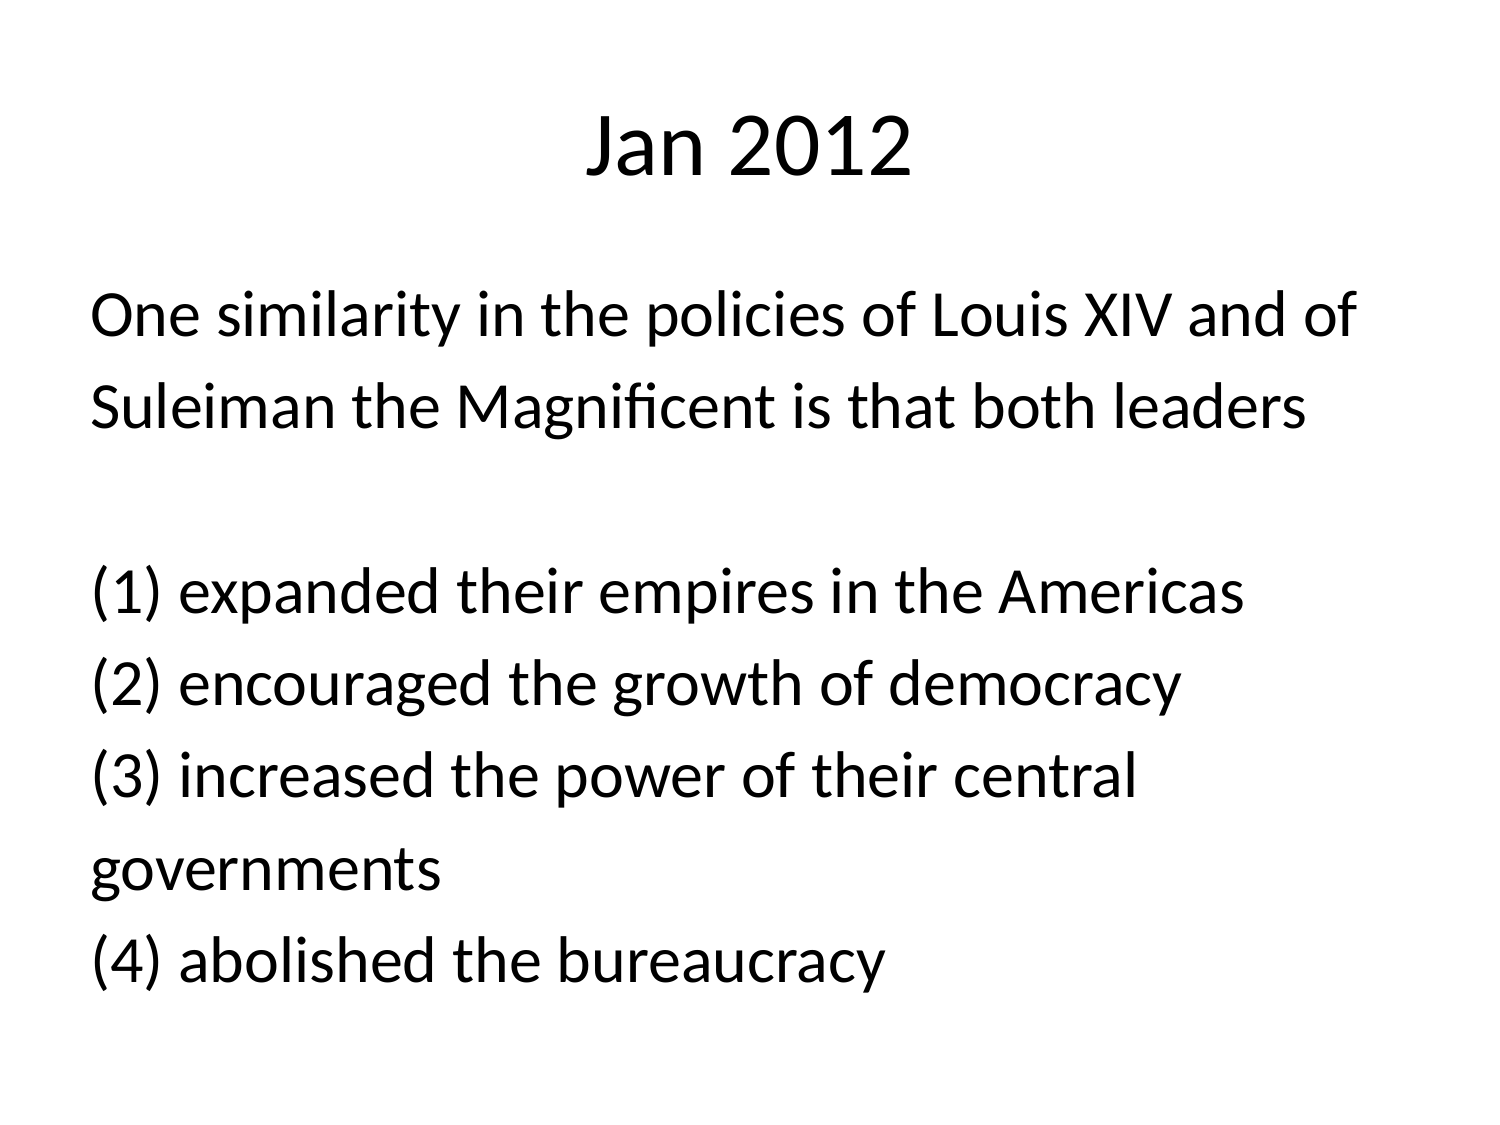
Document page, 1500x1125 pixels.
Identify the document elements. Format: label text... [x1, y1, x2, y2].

list One similarity in the policies of Louis XIV and of Suleiman the Magnificent is that both leaders (1) expanded their empires in the Americas (2) encouraged the growth of democracy (3) increased the power of their central governments (4) abolished the bureaucracy [75, 262, 1425, 1005]
title Jan 2012 [75, 45, 1425, 233]
